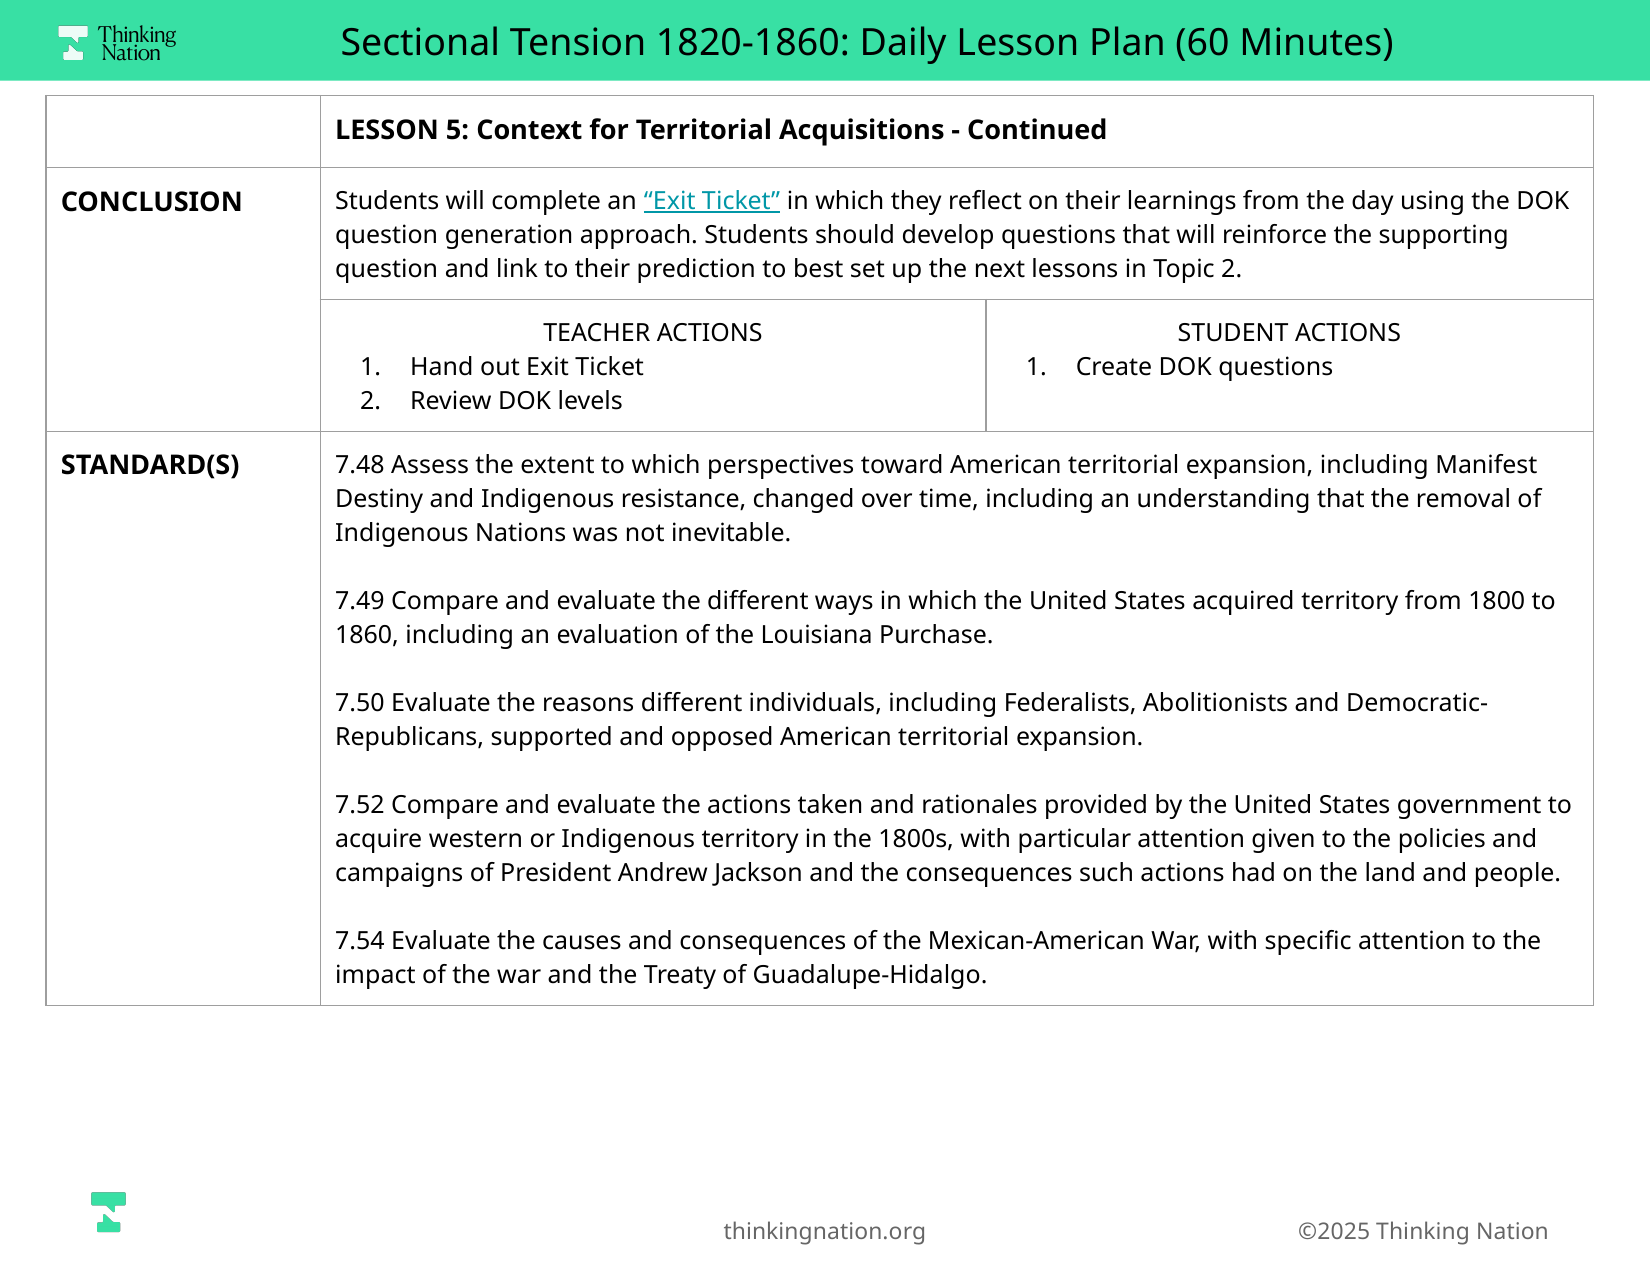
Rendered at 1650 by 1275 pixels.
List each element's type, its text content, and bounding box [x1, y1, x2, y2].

text_box Sectional Tension 1820-1860: Daily Lesson Plan (60 Minutes) [0, 0, 1650, 81]
text_box thinkingnation.org [629, 1200, 1021, 1240]
table_header LESSON 5: Context for Territorial Acquisitions - Continued [321, 96, 1593, 167]
table_cell 7.48 Assess the extent to which perspectives toward American territorial expansion, including Manifest Destiny and Indigenous resistance, changed over time, including an understanding that the removal of Indigenous Nations was not inevitable. 7.49 Compare and evaluate the different ways in which the United States acquired territory from 1800 to 1860, including an evaluation of the Louisiana Purchase. 7.50 Evaluate the reasons different individuals, including Federalists, Abolitionists and Democratic-Republicans, supported and opposed American territorial expansion. 7.52 Compare and evaluate the actions taken and rationales provided by the United States government to acquire western or Indigenous territory in the 1800s, with particular attention given to the policies and campaigns of President Andrew Jackson and the consequences such actions had on the land and people. 7.54 Evaluate the causes and consequences of the Mexican-American War, with specific attention to the impact of the war and the Treaty of Guadalupe-Hidalgo. [321, 432, 1593, 1005]
table_cell TEACHER ACTIONS Hand out Exit Ticket Review DOK levels [321, 300, 985, 431]
table_cell STANDARD(S) [47, 432, 320, 1005]
picture [80, 1184, 136, 1240]
table_cell Students will complete an “Exit Ticket” in which they reflect on their learnings from the day using the DOK question generation approach. Students should develop questions that will reinforce the supporting question and link to their prediction to best set up the next lessons in Topic 2. [321, 168, 1593, 299]
text_box ©2025 Thinking Nation [1174, 1200, 1566, 1240]
picture [45, 14, 180, 85]
table_cell CONCLUSION [47, 168, 320, 431]
table_header [47, 96, 320, 167]
table_cell STUDENT ACTIONS Create DOK questions [987, 300, 1593, 431]
